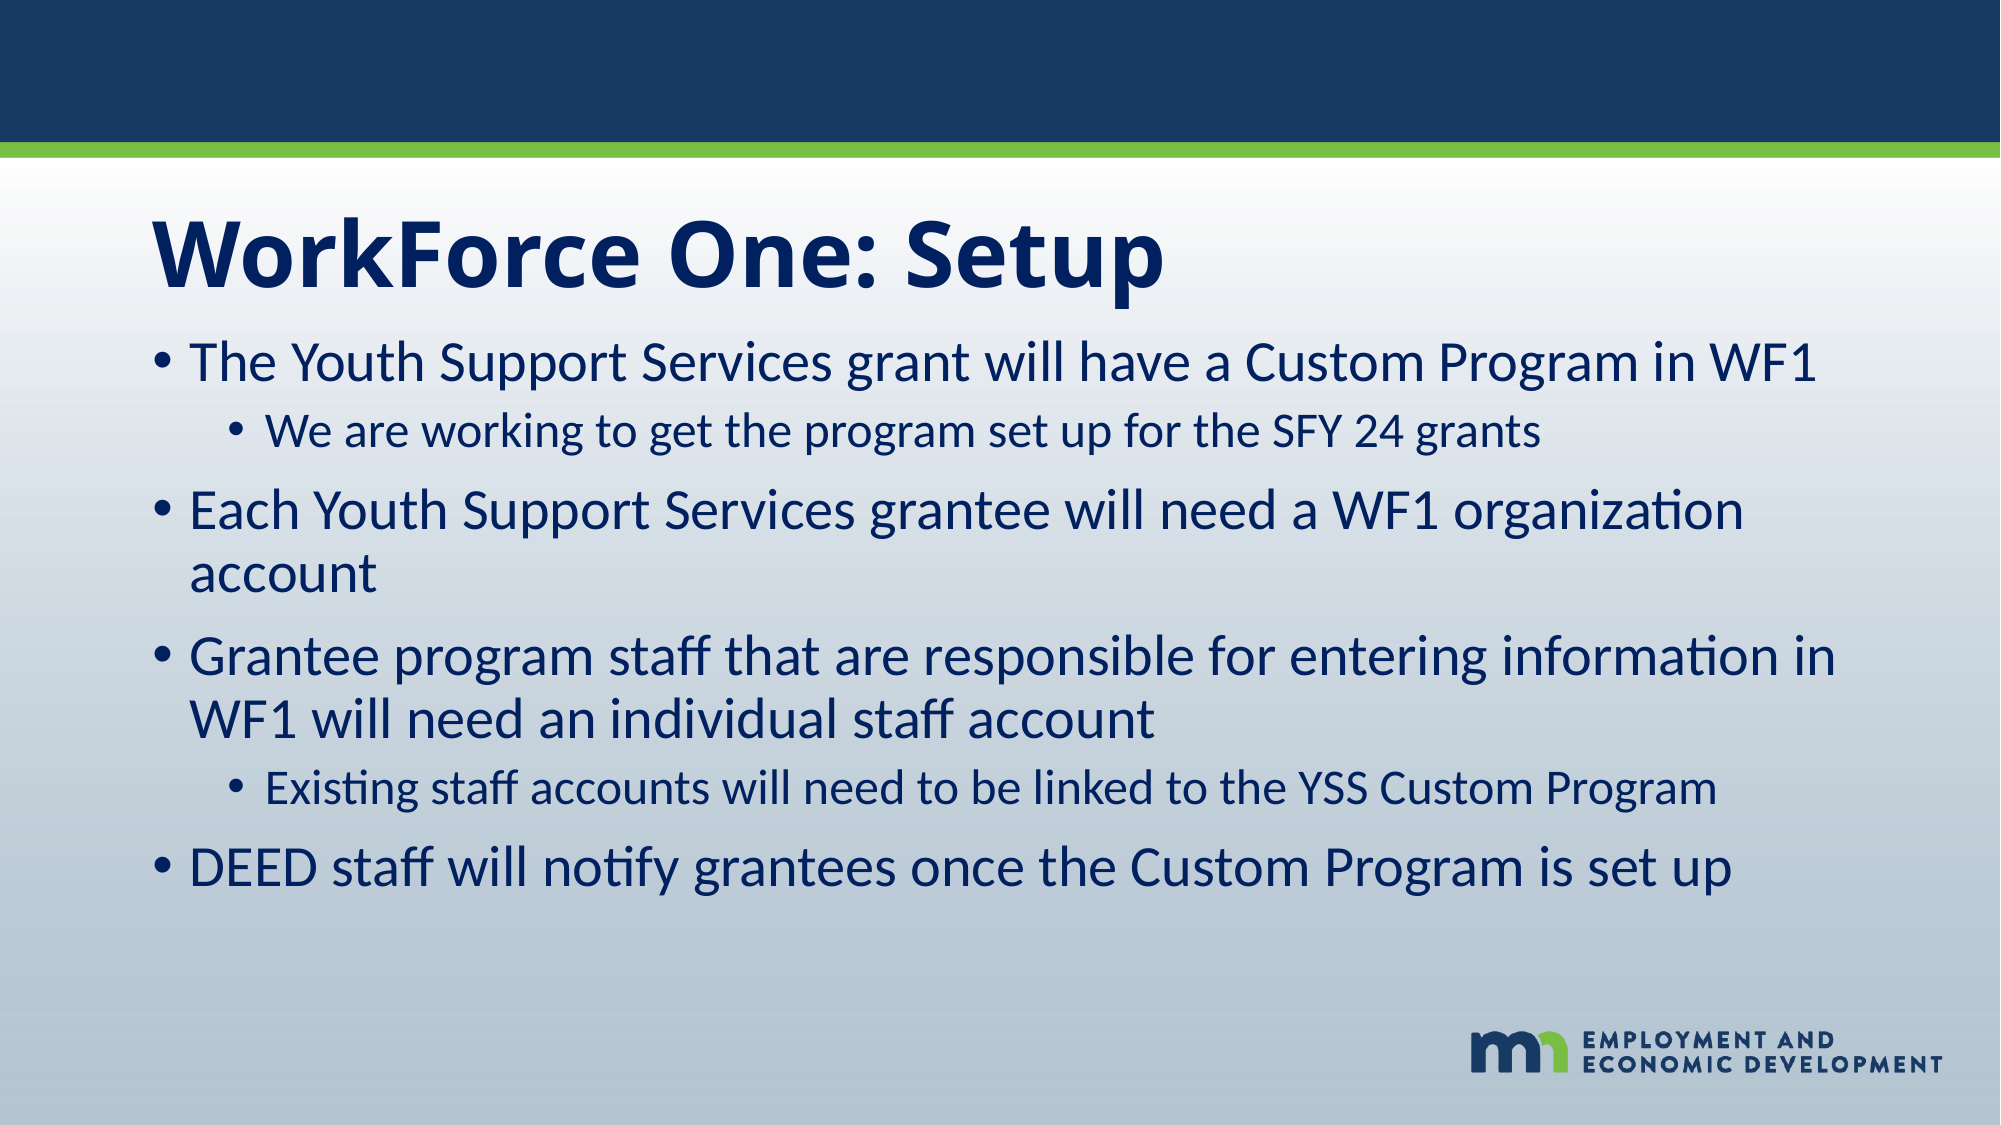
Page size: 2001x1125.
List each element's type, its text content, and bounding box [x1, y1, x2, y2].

text_box The Youth Support Services grant will have a Custom Program in WF1 We are working to get the program set up for the SFY 24 grants Each Youth Support Services grantee will need a WF1 organization account Grantee program staff that are responsible for entering information in WF1 will need an individual staff account Existing staff accounts will need to be linked to the YSS Custom Program DEED staff will notify grantees once the Custom Program is set up [137, 323, 1863, 1072]
picture [0, 0, 2000, 1125]
text_box WorkForce One: Setup [137, 149, 1863, 323]
